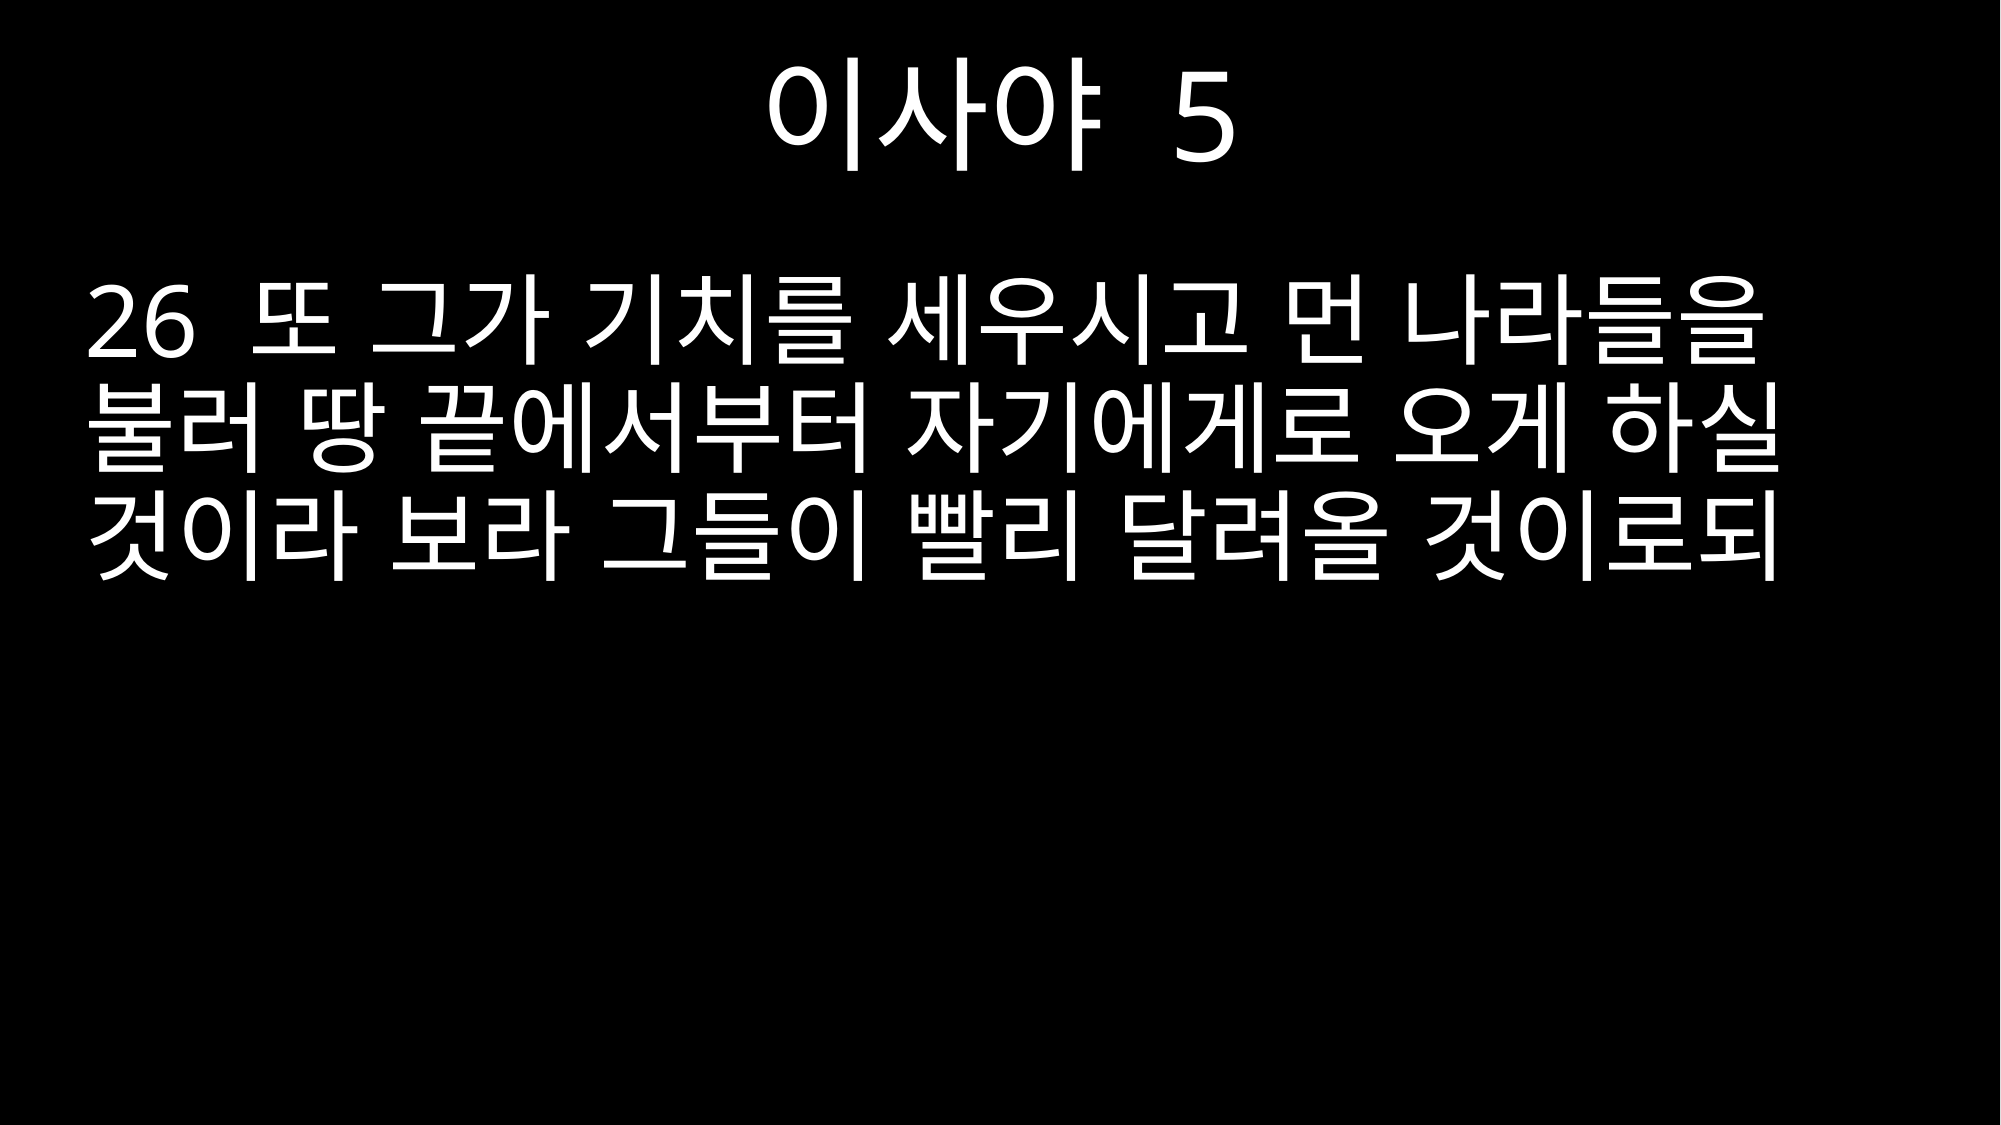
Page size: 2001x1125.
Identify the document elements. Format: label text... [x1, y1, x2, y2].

footer 이사야 5 [0, 32, 2000, 192]
list 26 또 그가 기치를 세우시고 먼 나라들을 불러 땅 끝에서부터 자기에게로 오게 하실 것이라 보라 그들이 빨리 달려올 것이로되 [69, 263, 1953, 423]
picture [0, 0, 2001, 1125]
